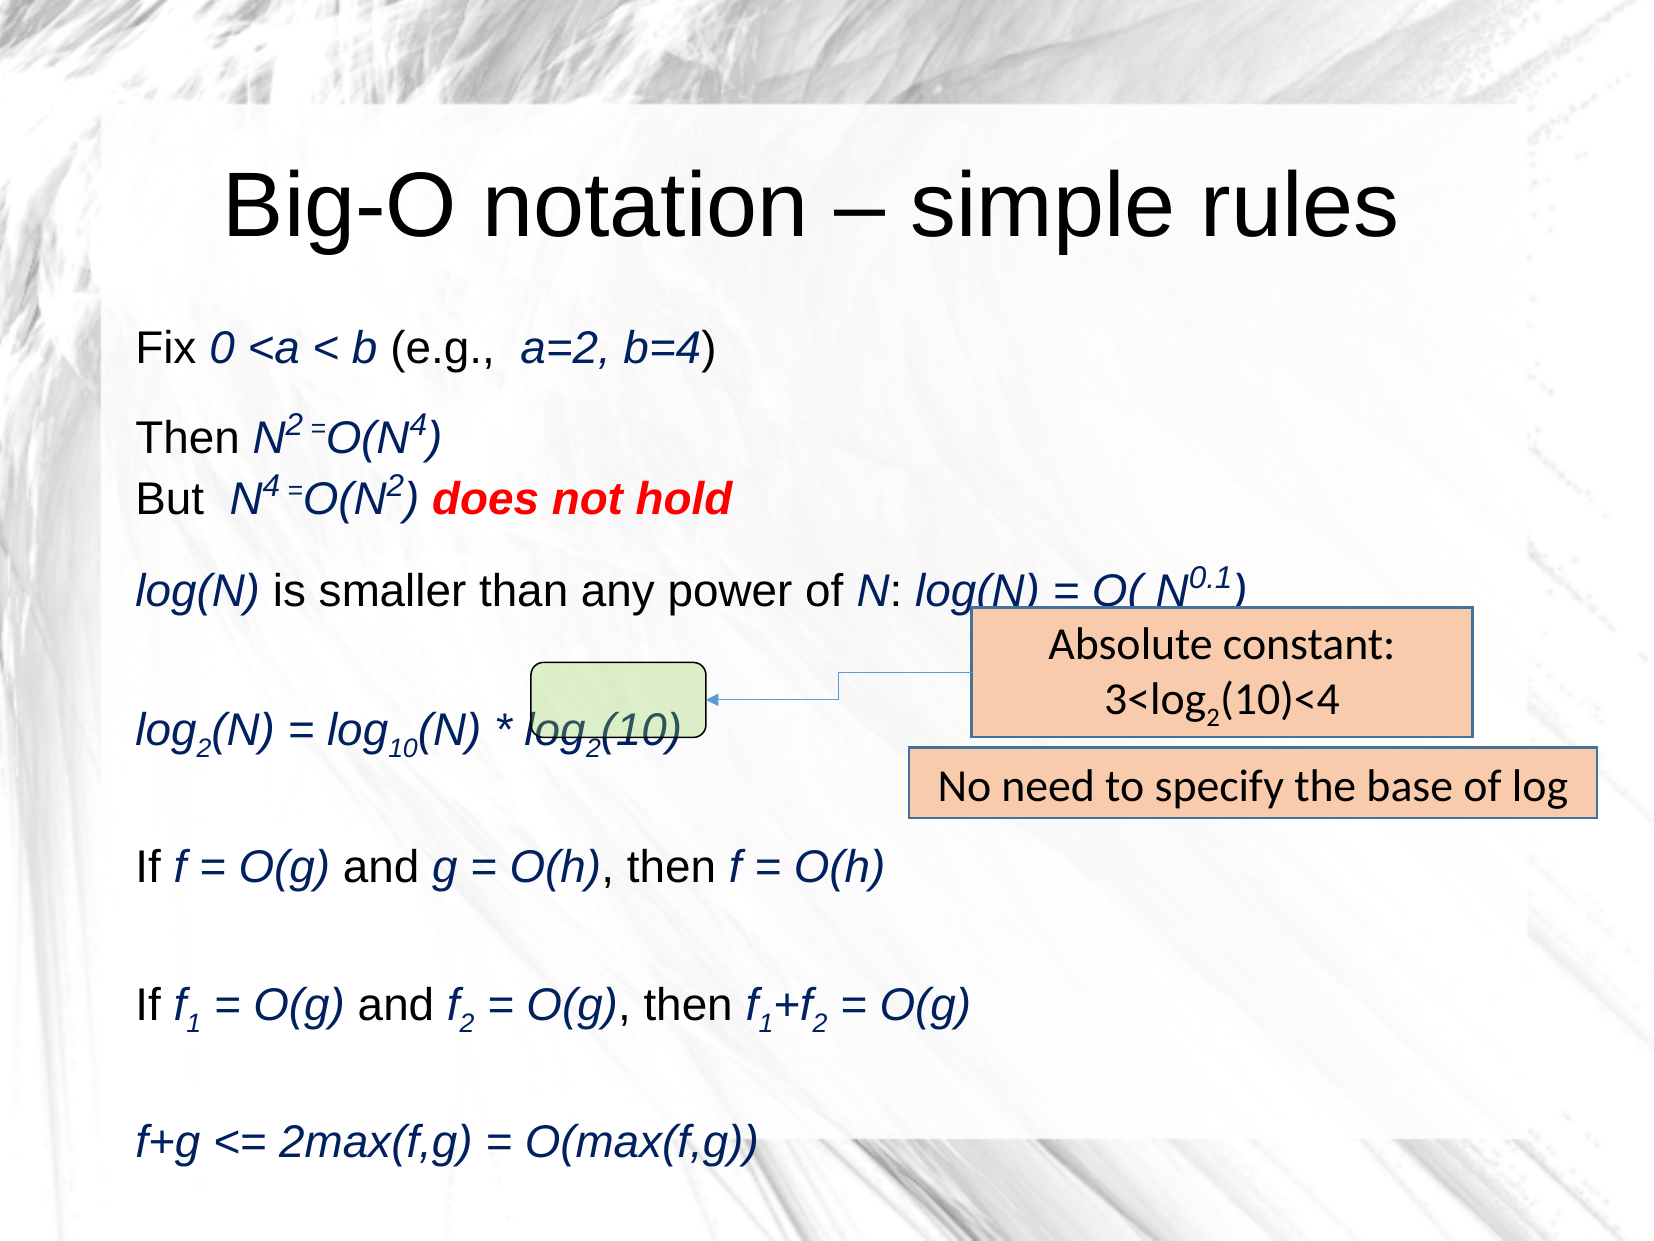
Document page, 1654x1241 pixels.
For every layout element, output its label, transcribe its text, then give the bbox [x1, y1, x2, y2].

list Fix 0 <a < b (e.g., a=2, b=4) Then N2 =O(N4) But N4 =O(N2) does not hold log(N) is smaller than any power of N: log(N) = O( N0.1) log2(N) = log10(N) * log2(10) If f = O(g) and g = O(h), then f = O(h) If f1 = O(g) and f2 = O(g), then f1+f2 = O(g) f+g <= 2max(f,g) = O(max(f,g)) [118, 319, 1571, 1109]
picture [0, 0, 1654, 1241]
text_box No need to specify the base of log [909, 747, 1597, 819]
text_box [705, 672, 972, 700]
text_box Absolute constant: 3<log2(10)<4 [971, 607, 1473, 738]
title Big-O notation – simple rules [118, 112, 1506, 281]
text_box [530, 662, 706, 738]
